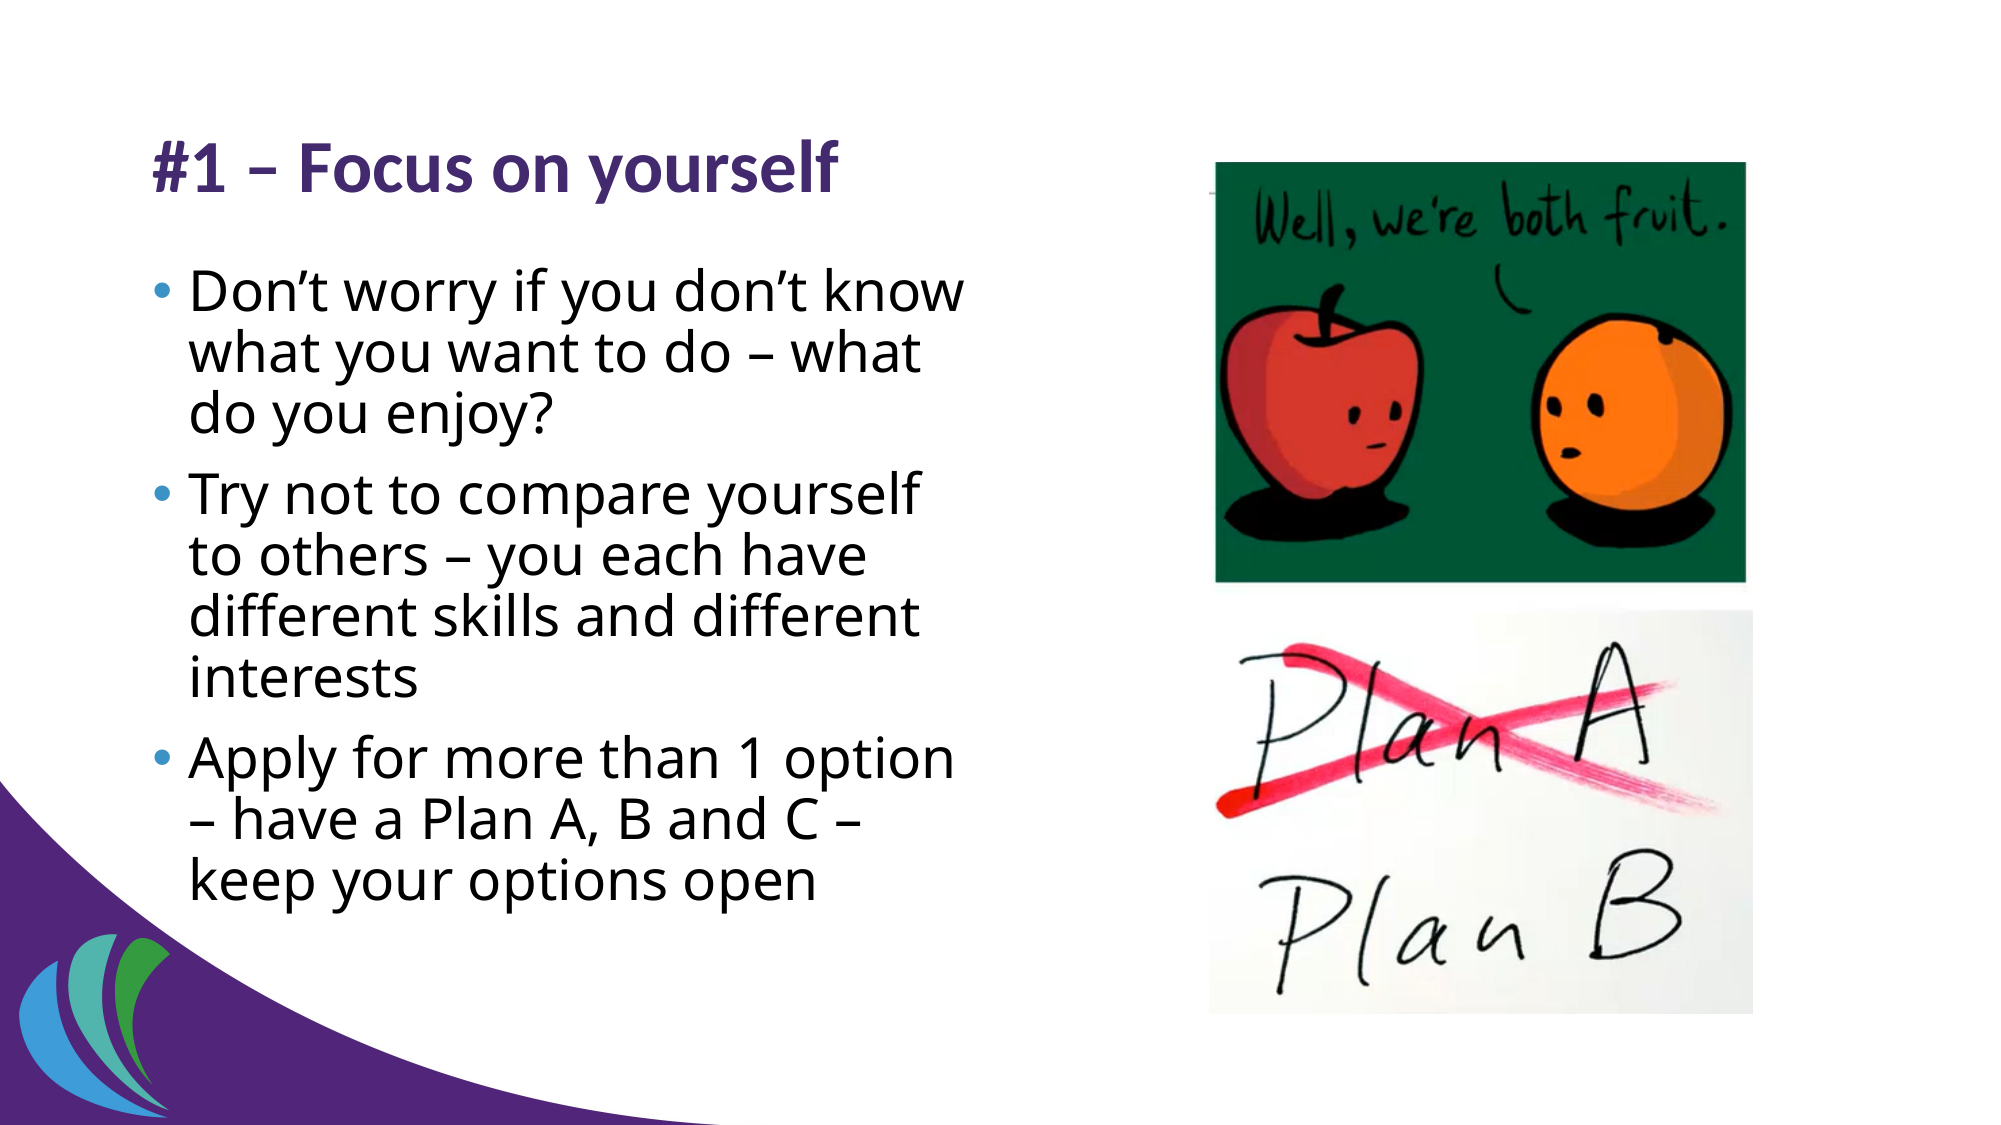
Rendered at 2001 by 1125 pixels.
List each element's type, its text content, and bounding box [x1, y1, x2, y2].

picture [0, 1, 2000, 1125]
list Don’t worry if you don’t know what you want to do – what do you enjoy? Try not to compare yourself to others – you each have different skills and different interests Apply for more than 1 option – have a Plan A, B and C – keep your options open [137, 255, 988, 970]
title #1 – Focus on yourself [137, 59, 1863, 278]
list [1209, 161, 1753, 1014]
